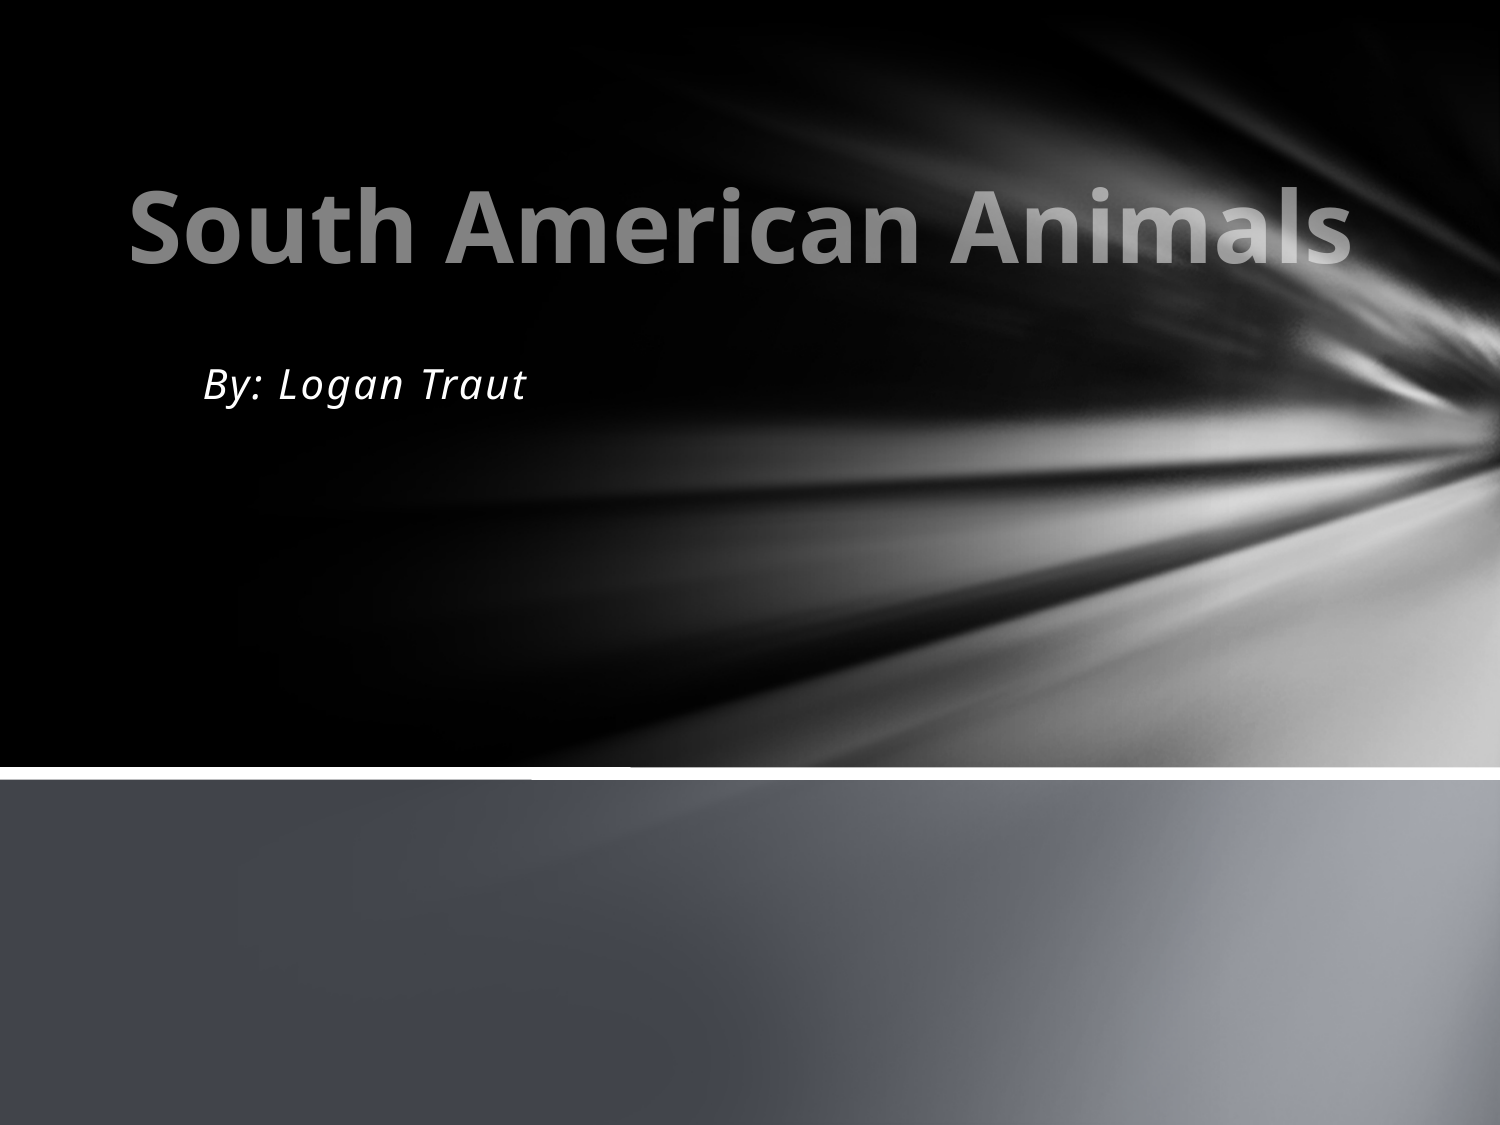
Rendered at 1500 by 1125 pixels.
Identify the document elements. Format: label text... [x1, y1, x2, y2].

title South American Animals [112, 50, 1388, 292]
subtitle By: Logan Traut [187, 350, 1238, 638]
